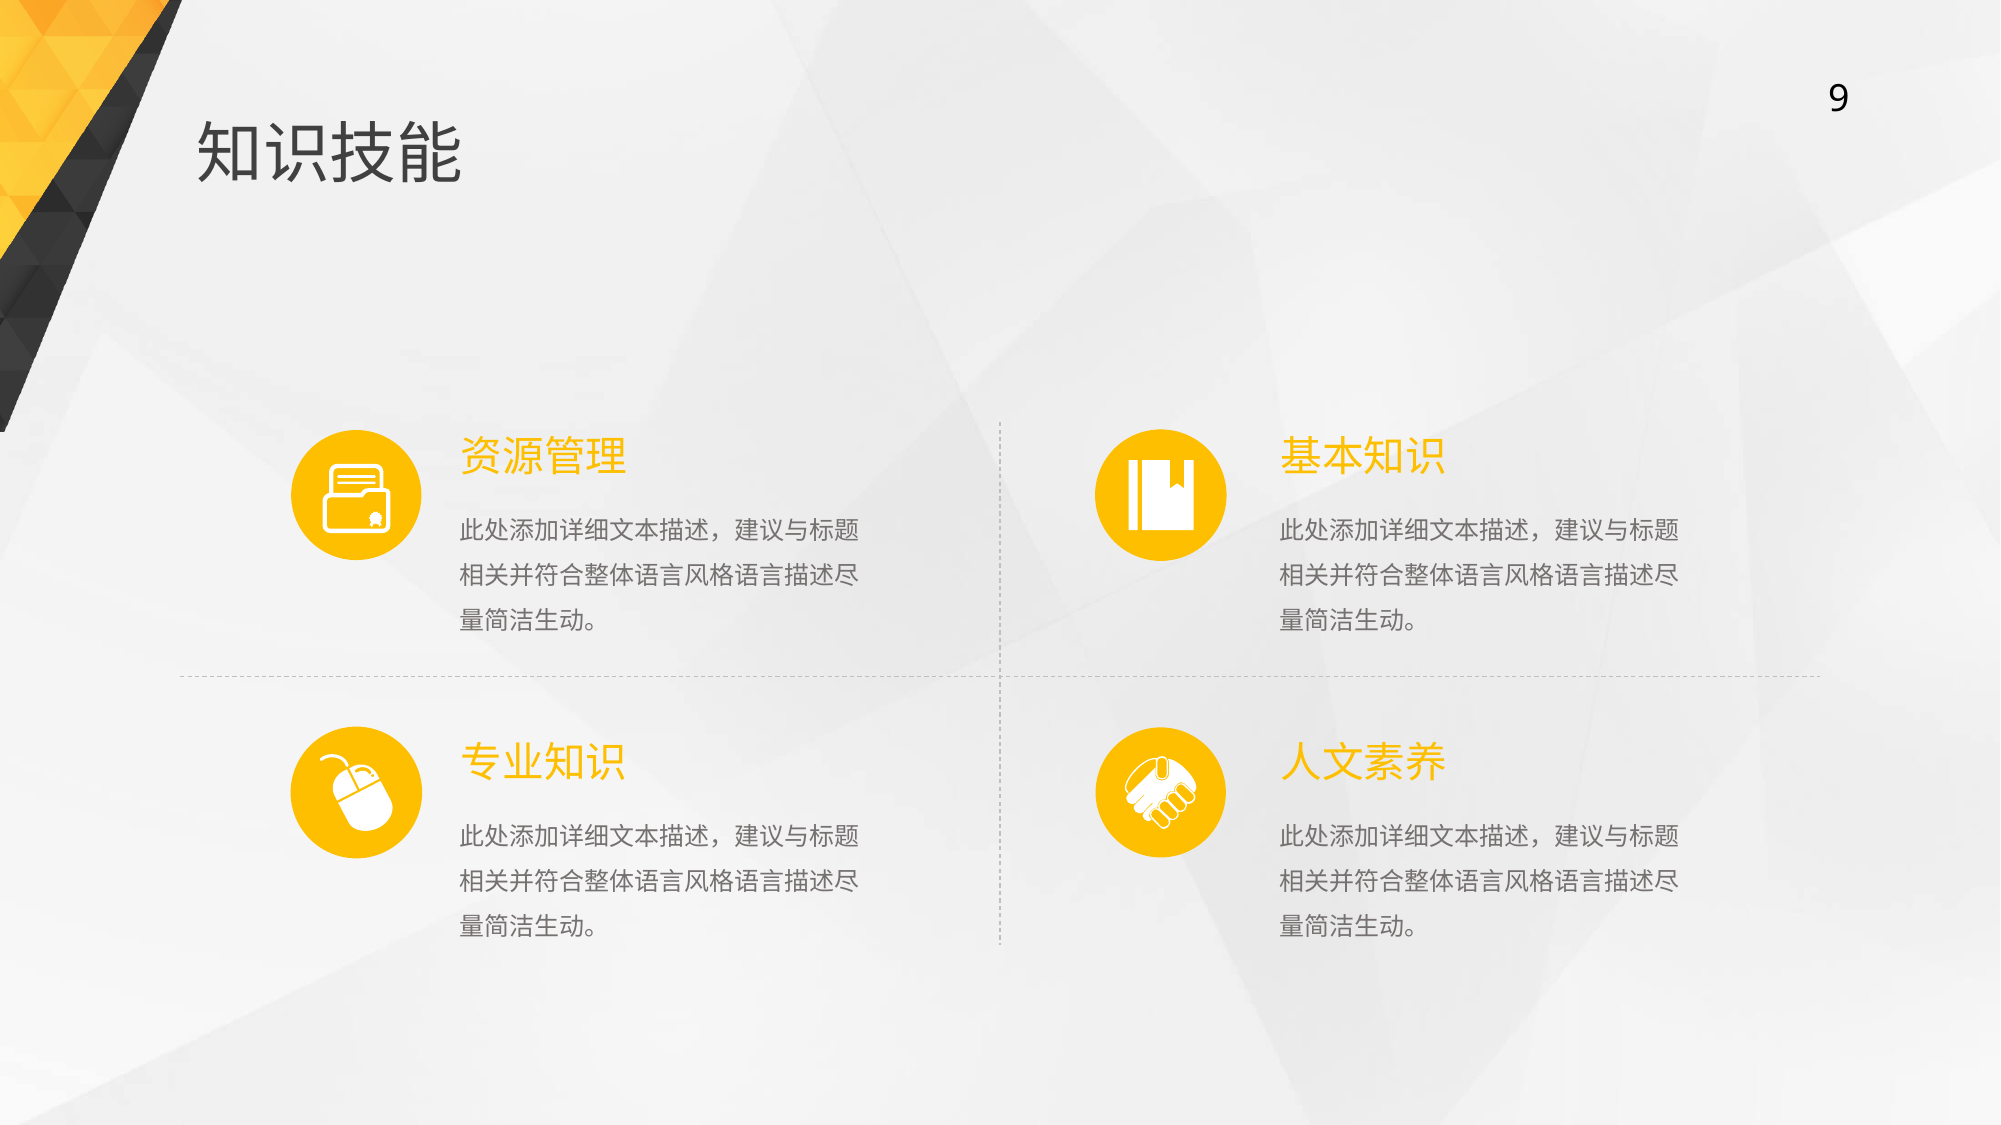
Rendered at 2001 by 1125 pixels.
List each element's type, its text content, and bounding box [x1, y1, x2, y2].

text_box 资源管理 [445, 422, 643, 487]
text_box 人文素养 [1265, 728, 1463, 794]
text_box 基本知识 [1265, 422, 1463, 487]
text_box 此处添加详细文本描述，建议与标题相关并符合整体语言风格语言描述尽量简洁生动。 [444, 798, 898, 948]
text_box 专业知识 [445, 728, 643, 794]
text_box 此处添加详细文本描述，建议与标题相关并符合整体语言风格语言描述尽量简洁生动。 [1264, 798, 1718, 948]
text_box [1095, 429, 1227, 561]
text_box 此处添加详细文本描述，建议与标题相关并符合整体语言风格语言描述尽量简洁生动。 [444, 492, 898, 642]
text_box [291, 430, 422, 561]
picture [0, 0, 2000, 1125]
text_box 此处添加详细文本描述，建议与标题相关并符合整体语言风格语言描述尽量简洁生动。 [1264, 492, 1718, 642]
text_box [290, 726, 423, 859]
text_box 知识技能 [181, 103, 479, 199]
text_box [1095, 727, 1226, 858]
